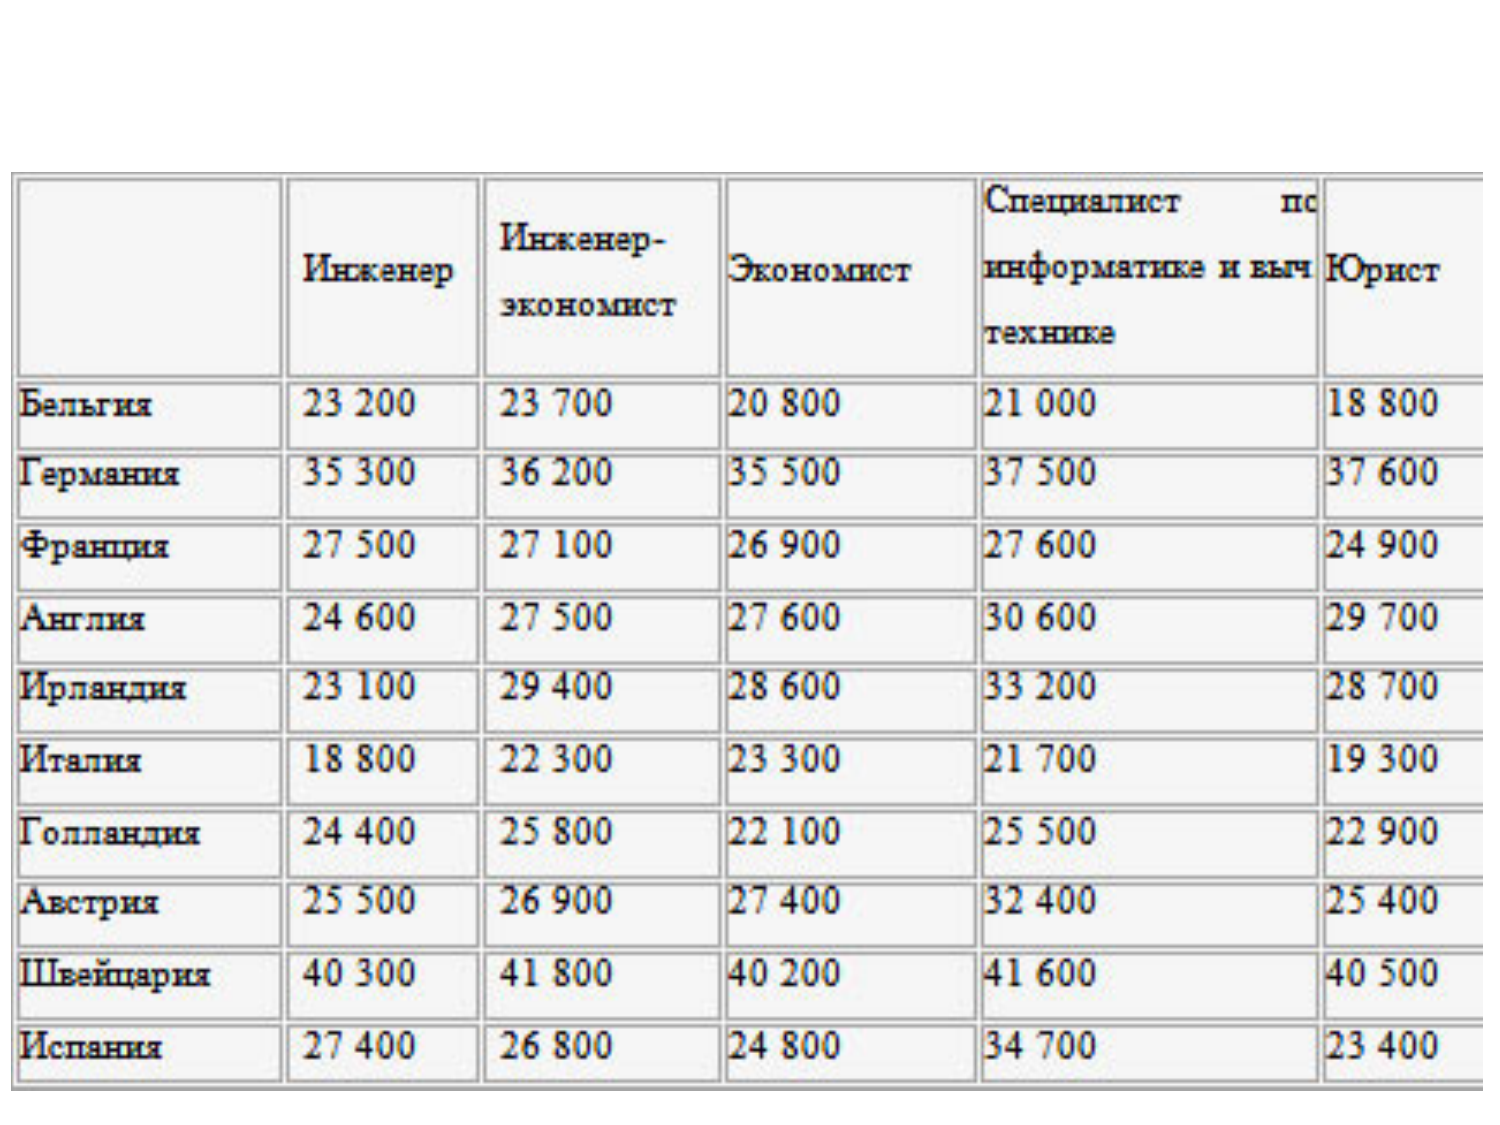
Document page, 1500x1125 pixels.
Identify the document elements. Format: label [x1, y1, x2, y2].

list [11, 172, 1483, 1092]
